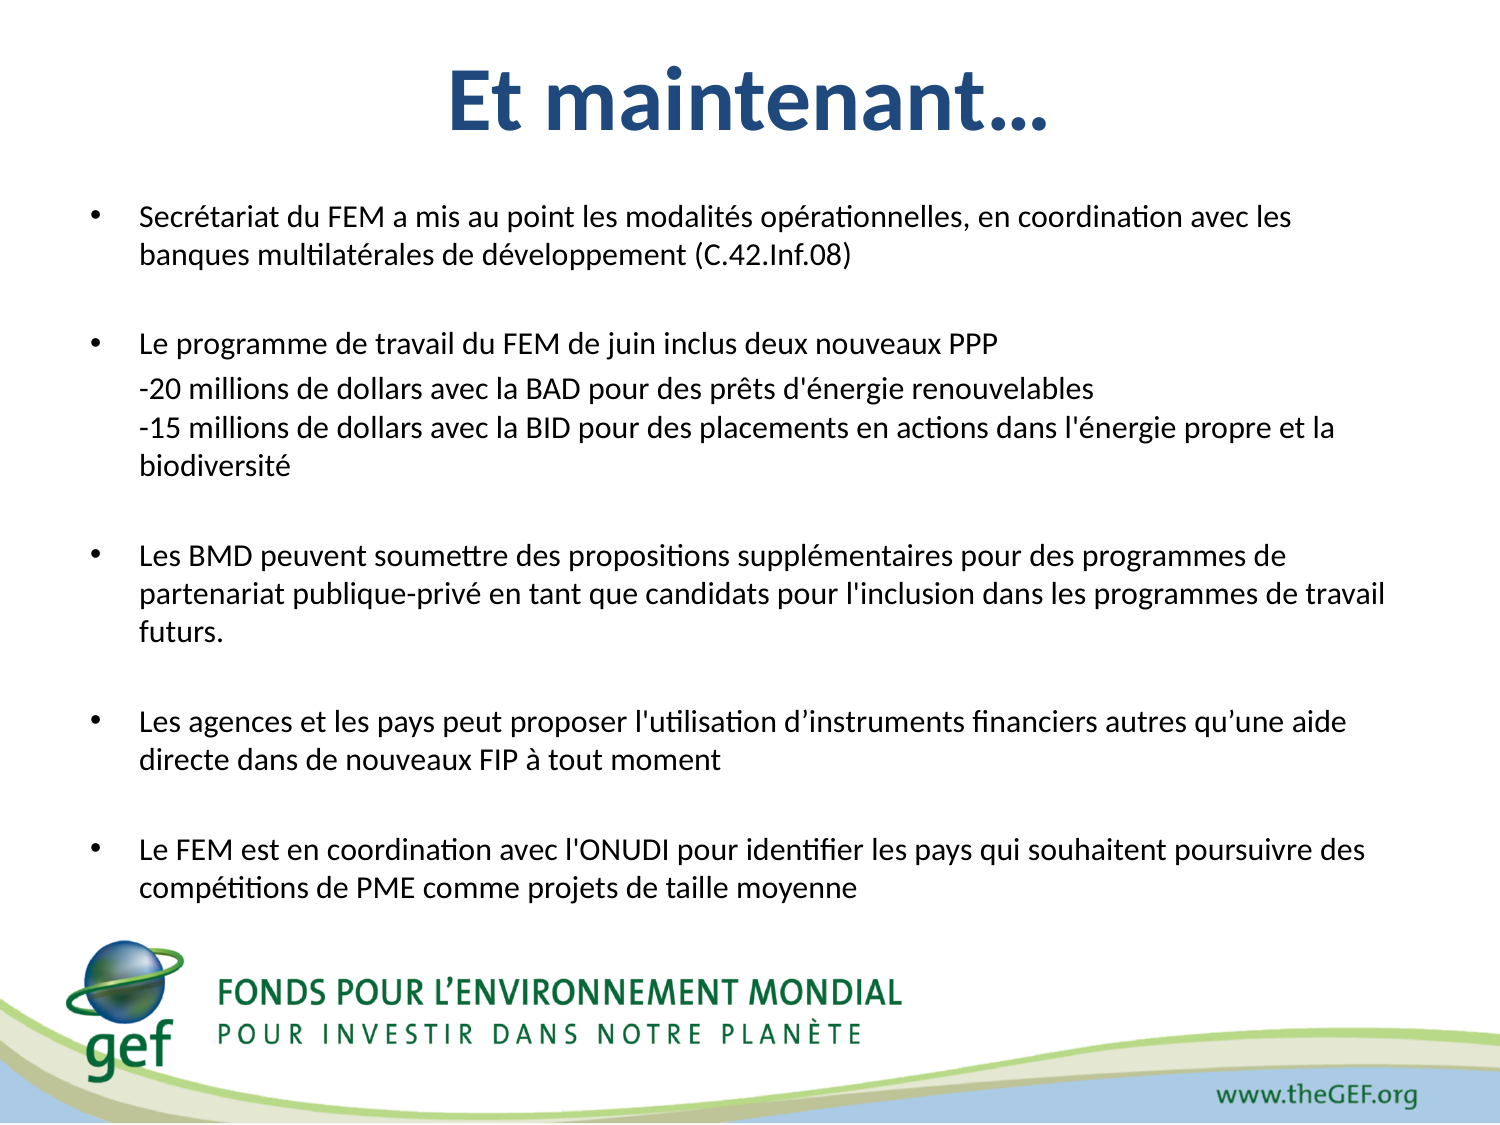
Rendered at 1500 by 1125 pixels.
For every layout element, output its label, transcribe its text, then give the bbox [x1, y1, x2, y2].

title Et maintenant… [74, 0, 1426, 187]
list Secrétariat du FEM a mis au point les modalités opérationnelles, en coordination avec les banques multilatérales de développement (C.42.Inf.08) Le programme de travail du FEM de juin inclus deux nouveaux PPP -20 millions de dollars avec la BAD pour des prêts d'énergie renouvelables -15 millions de dollars avec la BID pour des placements en actions dans l'énergie propre et la biodiversité Les BMD peuvent soumettre des propositions supplémentaires pour des programmes de partenariat publique-privé en tant que candidats pour l'inclusion dans les programmes de travail futurs. Les agences et les pays peut proposer l'utilisation d’instruments financiers autres qu’une aide directe dans de nouveaux FIP à tout moment Le FEM est en coordination avec l'ONUDI pour identifier les pays qui souhaitent poursuivre des compétitions de PME comme projets de taille moyenne [74, 187, 1426, 913]
picture [0, 912, 1500, 1125]
